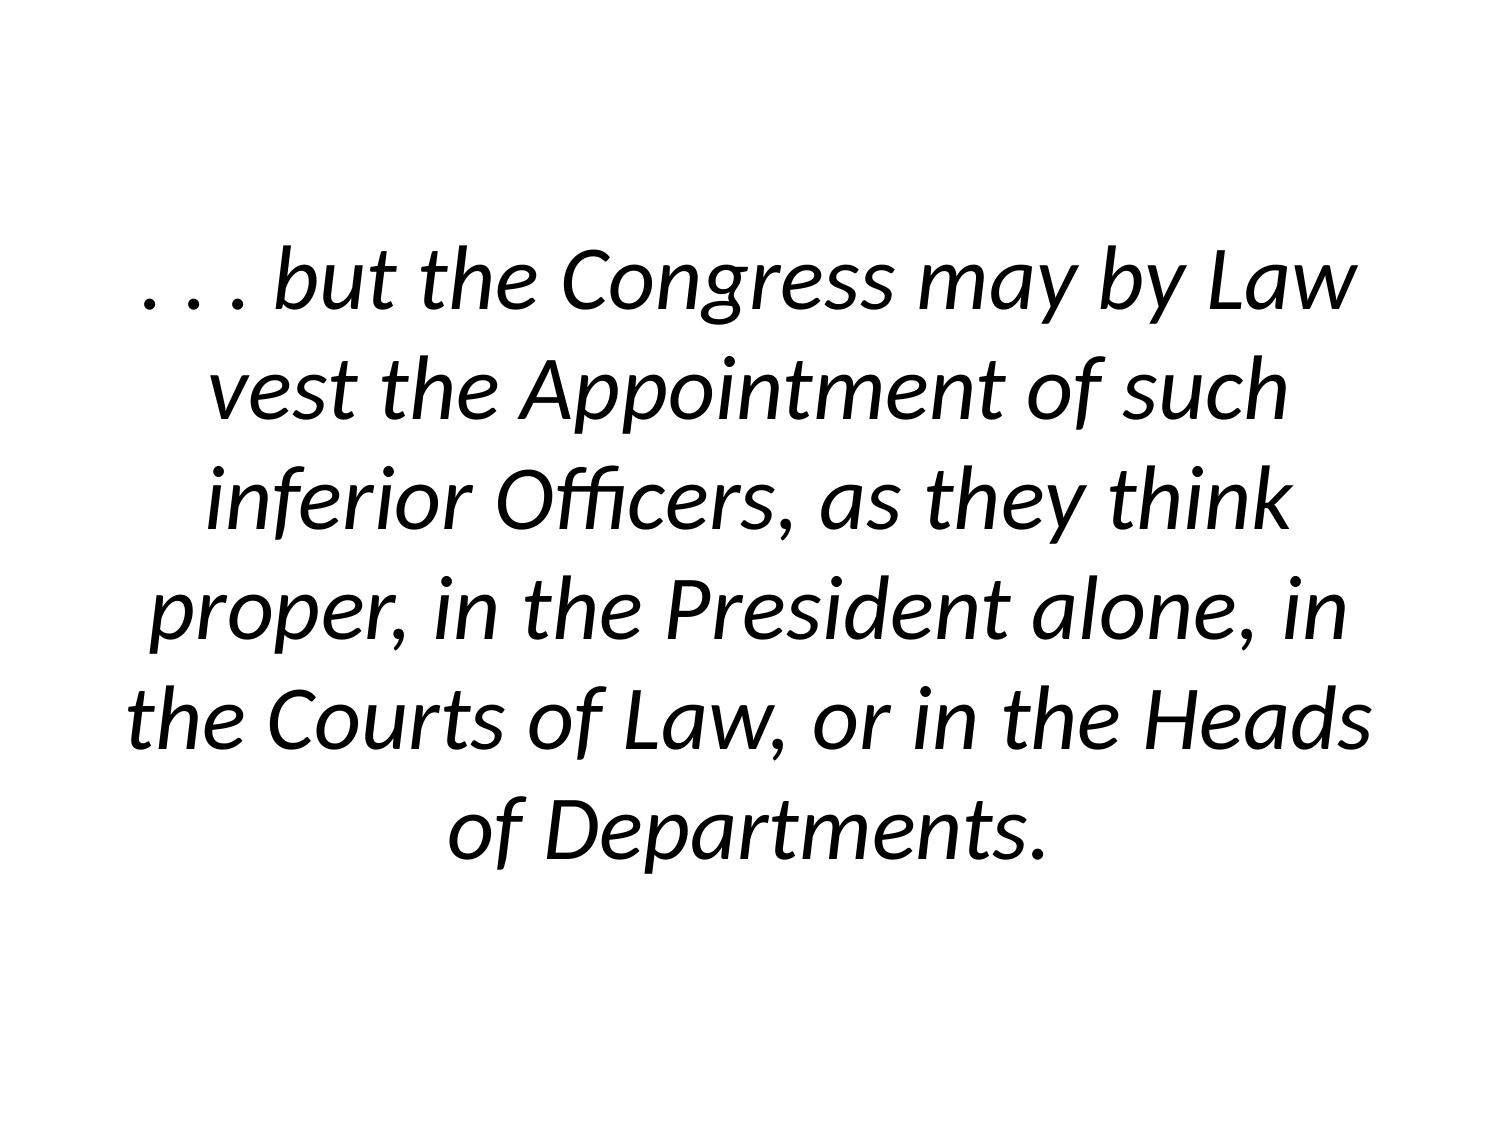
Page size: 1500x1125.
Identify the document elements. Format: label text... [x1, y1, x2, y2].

title . . . but the Congress may by Law vest the Appointment of such inferior Officers, as they think proper, in the President alone, in the Courts of Law, or in the Heads of Departments. [74, 44, 1426, 1051]
